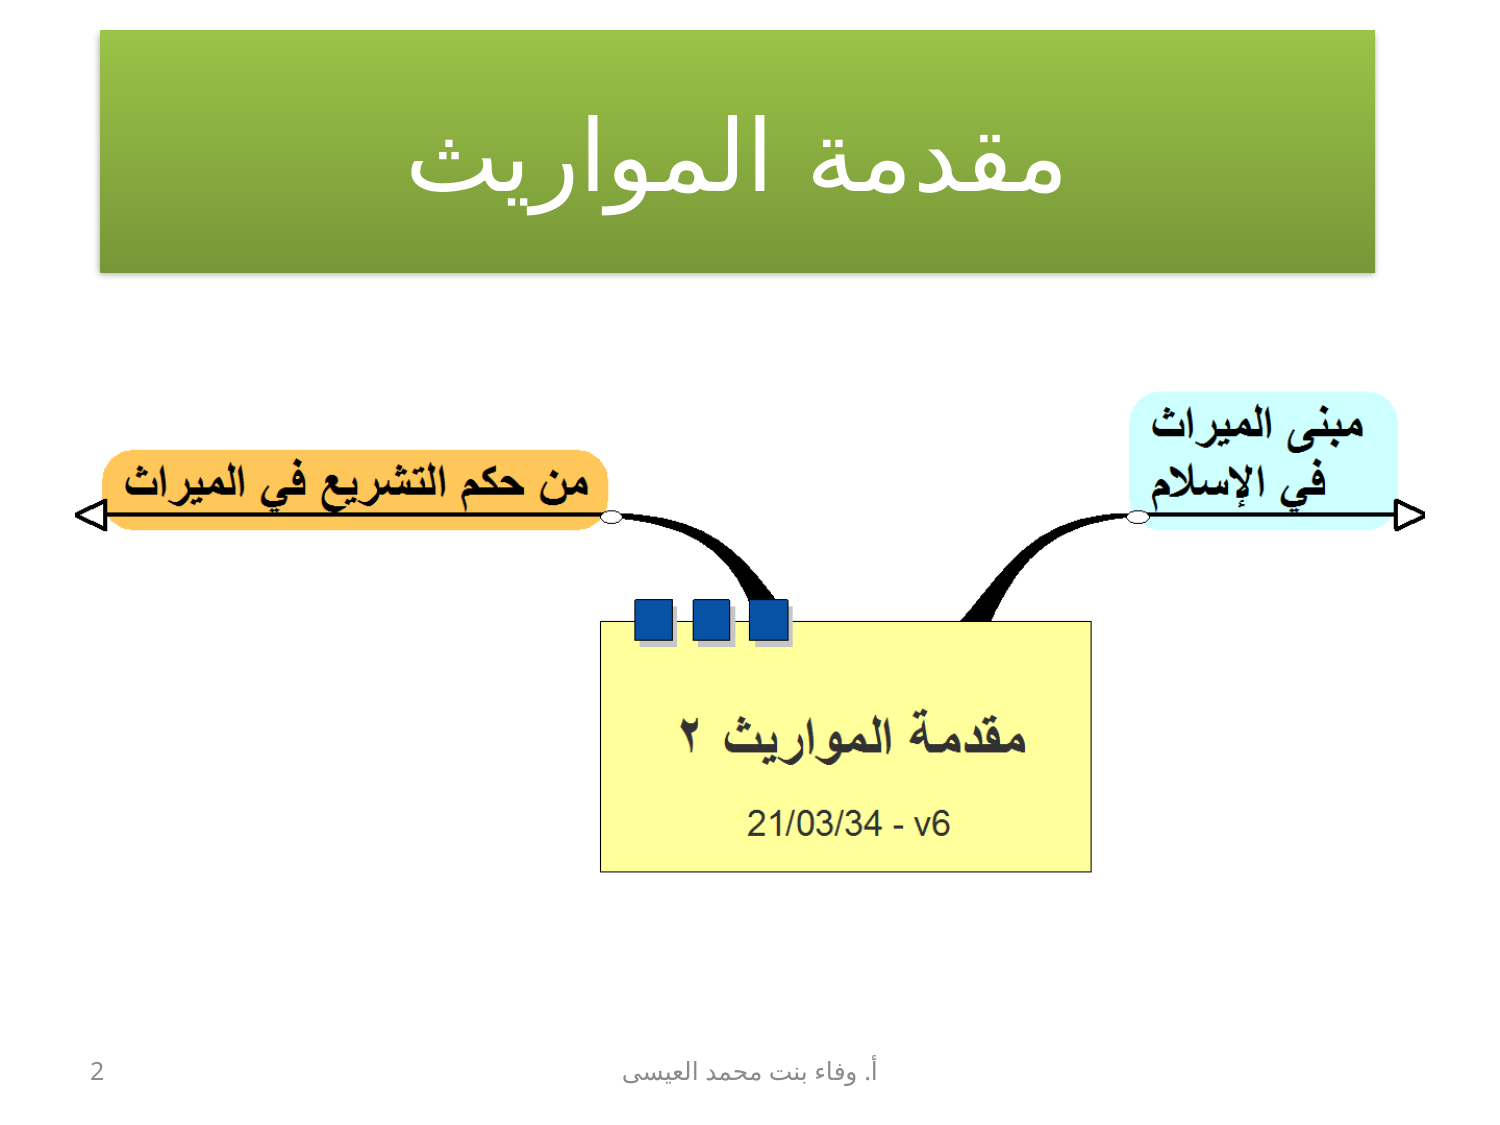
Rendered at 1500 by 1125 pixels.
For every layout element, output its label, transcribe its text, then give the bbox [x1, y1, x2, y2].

text_box مقدمة المواريث [100, 30, 1376, 261]
picture [74, 262, 1426, 1005]
slide_number 2 [75, 1042, 425, 1103]
footer أ. وفاء بنت محمد العيسى [512, 1042, 988, 1103]
